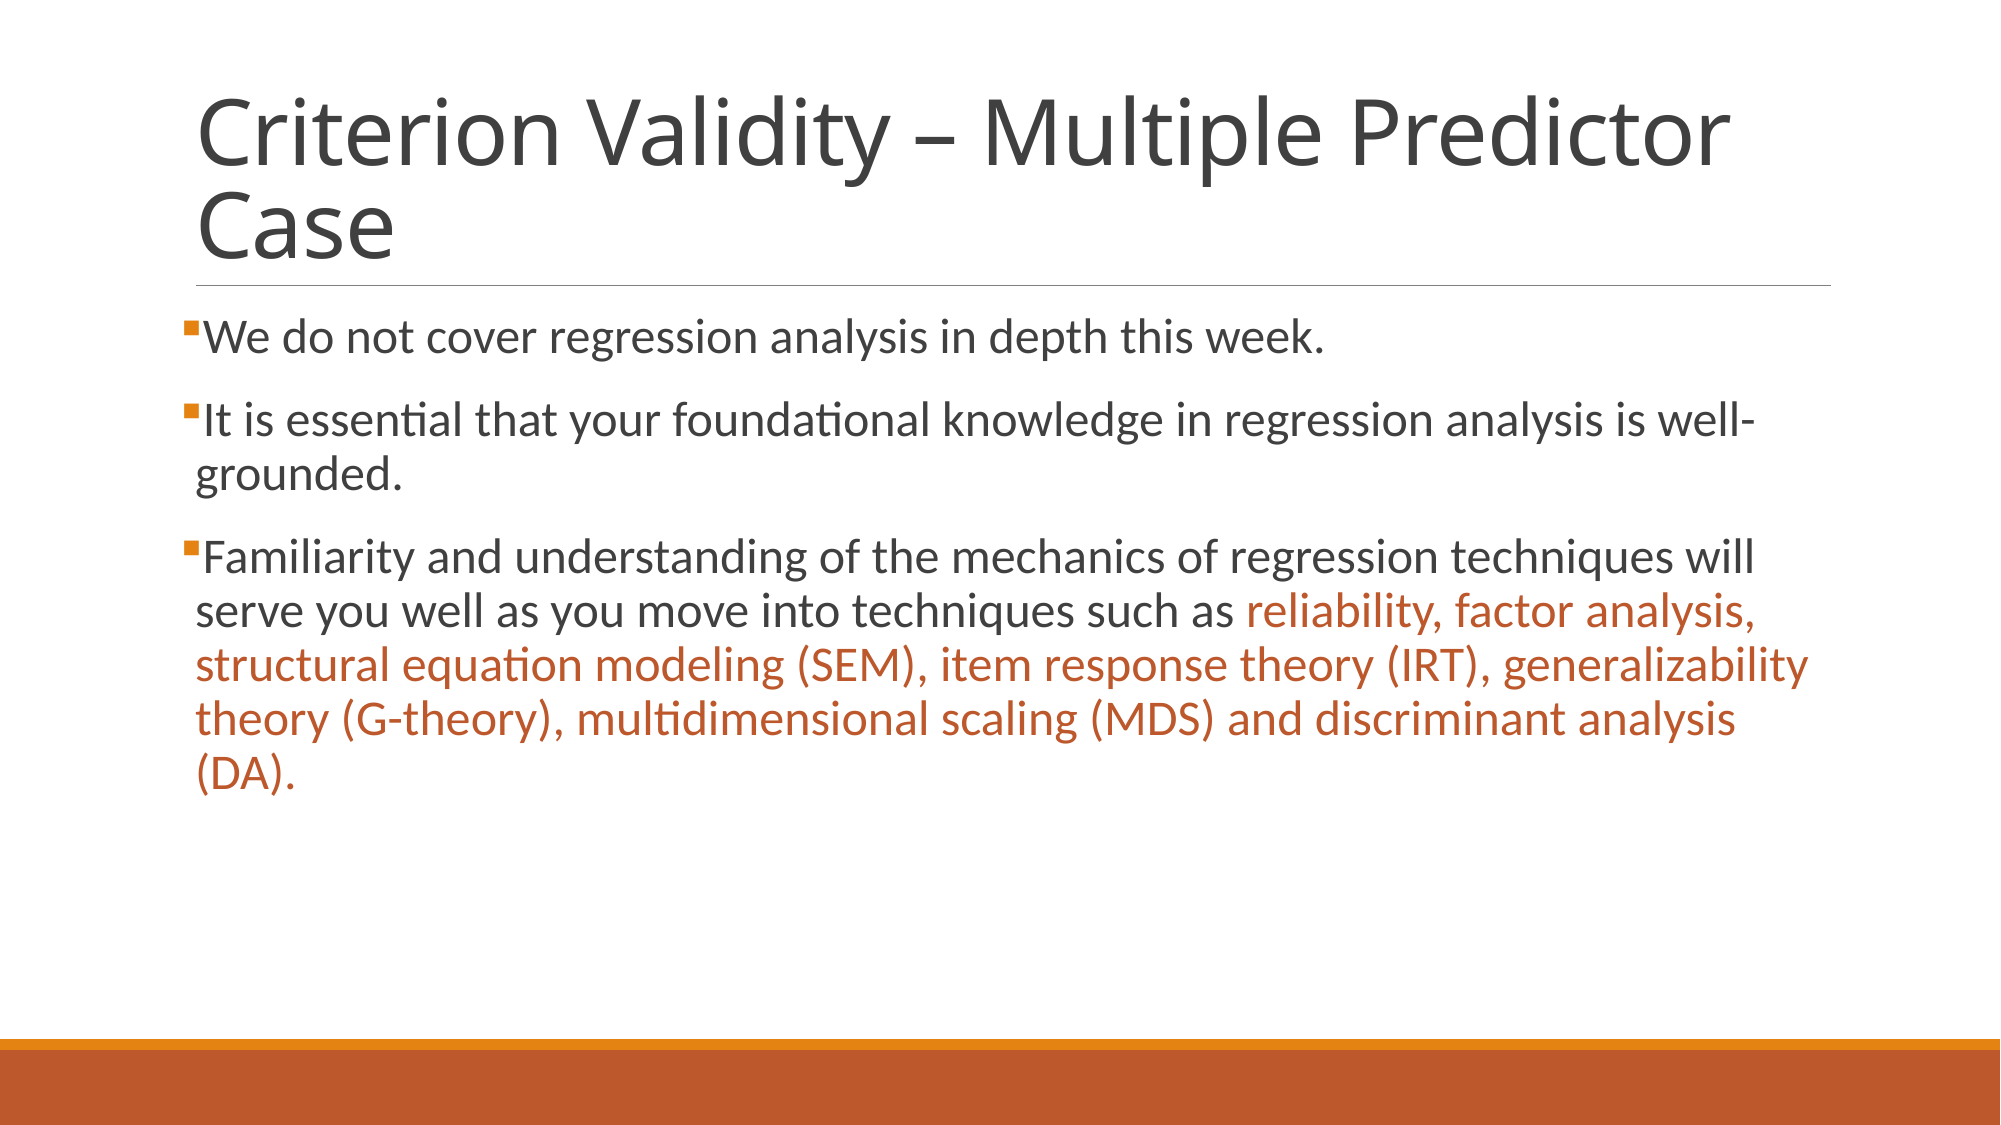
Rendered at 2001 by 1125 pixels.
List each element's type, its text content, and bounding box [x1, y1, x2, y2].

list We do not cover regression analysis in depth this week. It is essential that your foundational knowledge in regression analysis is well-grounded. Familiarity and understanding of the mechanics of regression techniques will serve you well as you move into techniques such as reliability, factor analysis, structural equation modeling (SEM), item response theory (IRT), generalizability theory (G-theory), multidimensional scaling (MDS) and discriminant analysis (DA). [180, 302, 1830, 985]
title Criterion Validity – Multiple Predictor Case [180, 47, 1830, 285]
